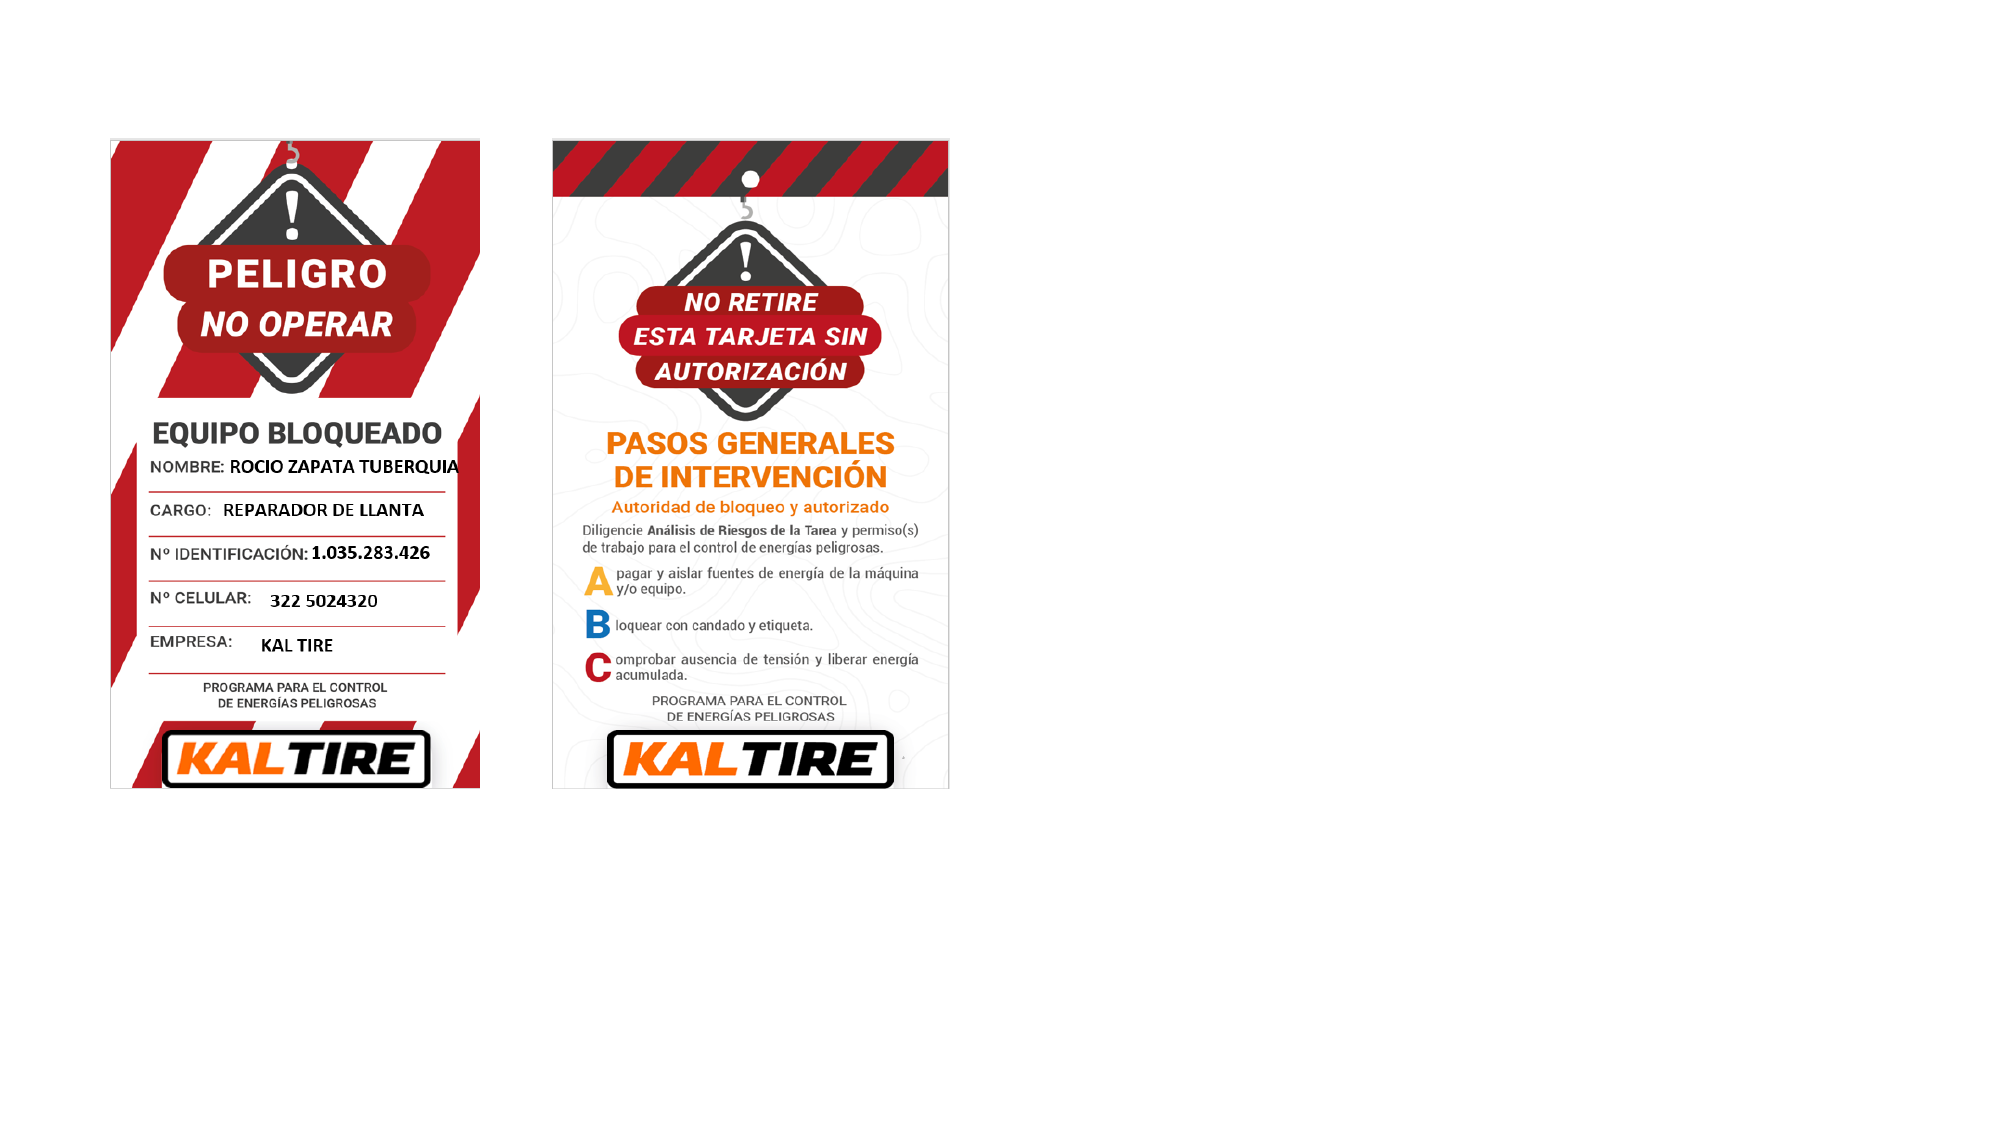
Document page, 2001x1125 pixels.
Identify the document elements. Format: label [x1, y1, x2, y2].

picture [552, 138, 950, 789]
picture [110, 138, 480, 789]
